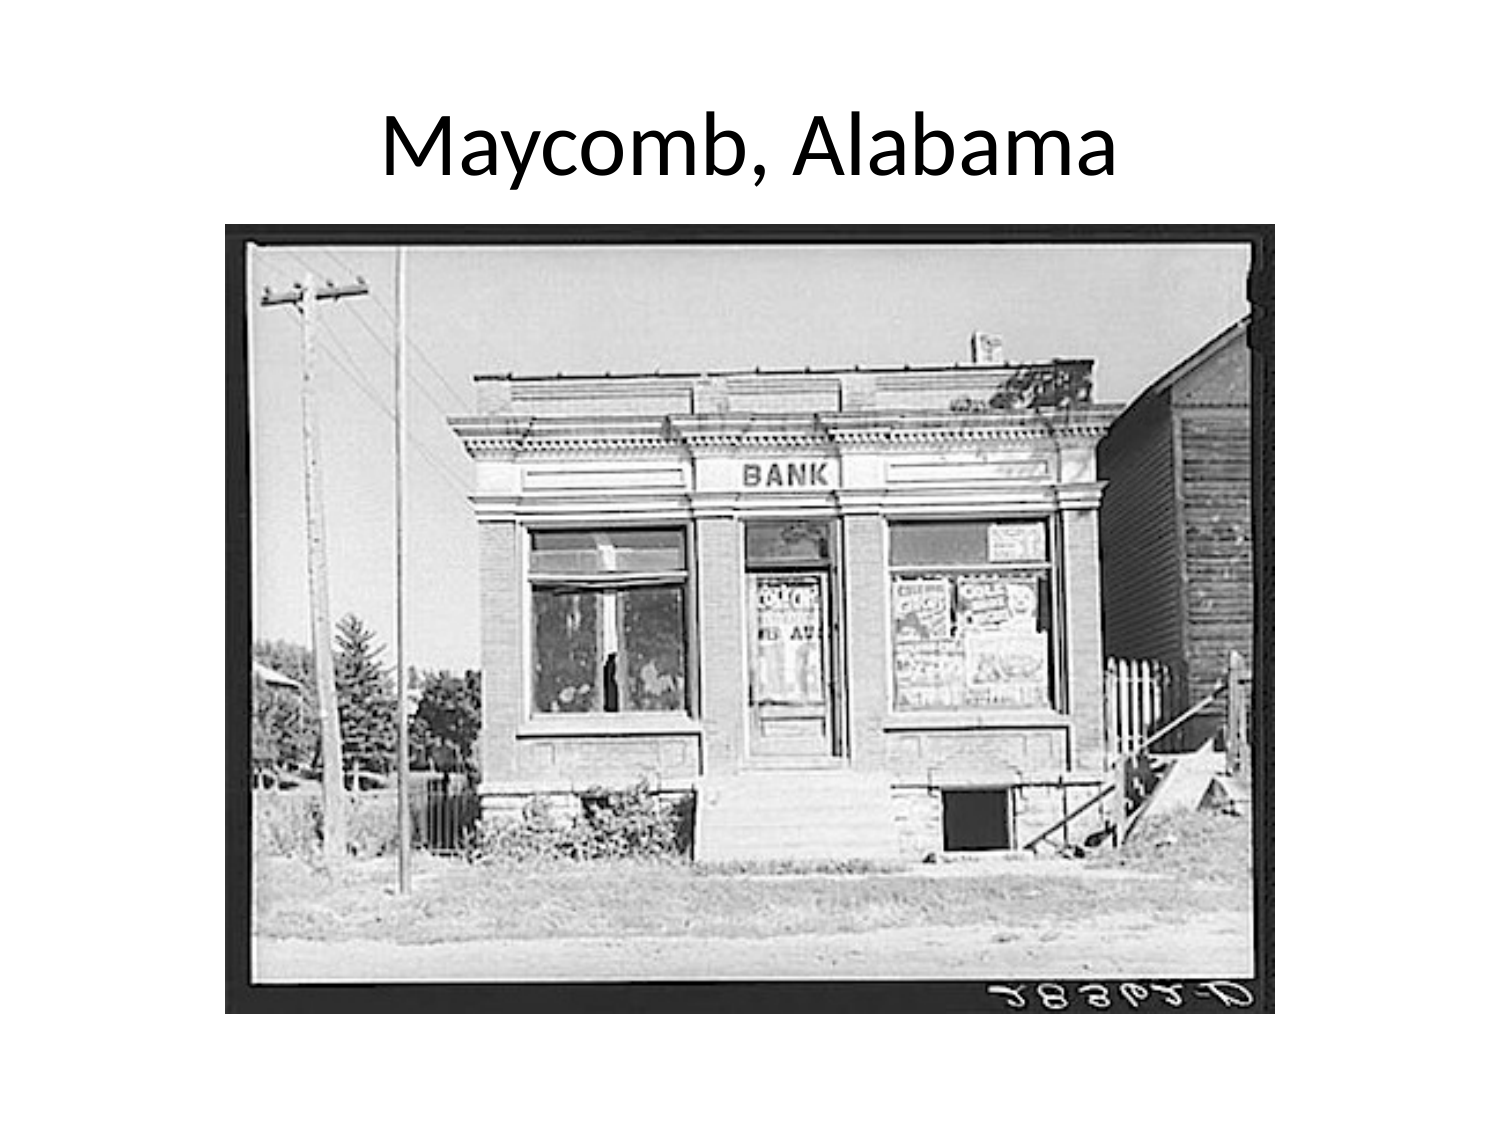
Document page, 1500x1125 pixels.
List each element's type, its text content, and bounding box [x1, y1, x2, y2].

picture [224, 224, 1276, 1014]
title Maycomb, Alabama [75, 45, 1425, 233]
